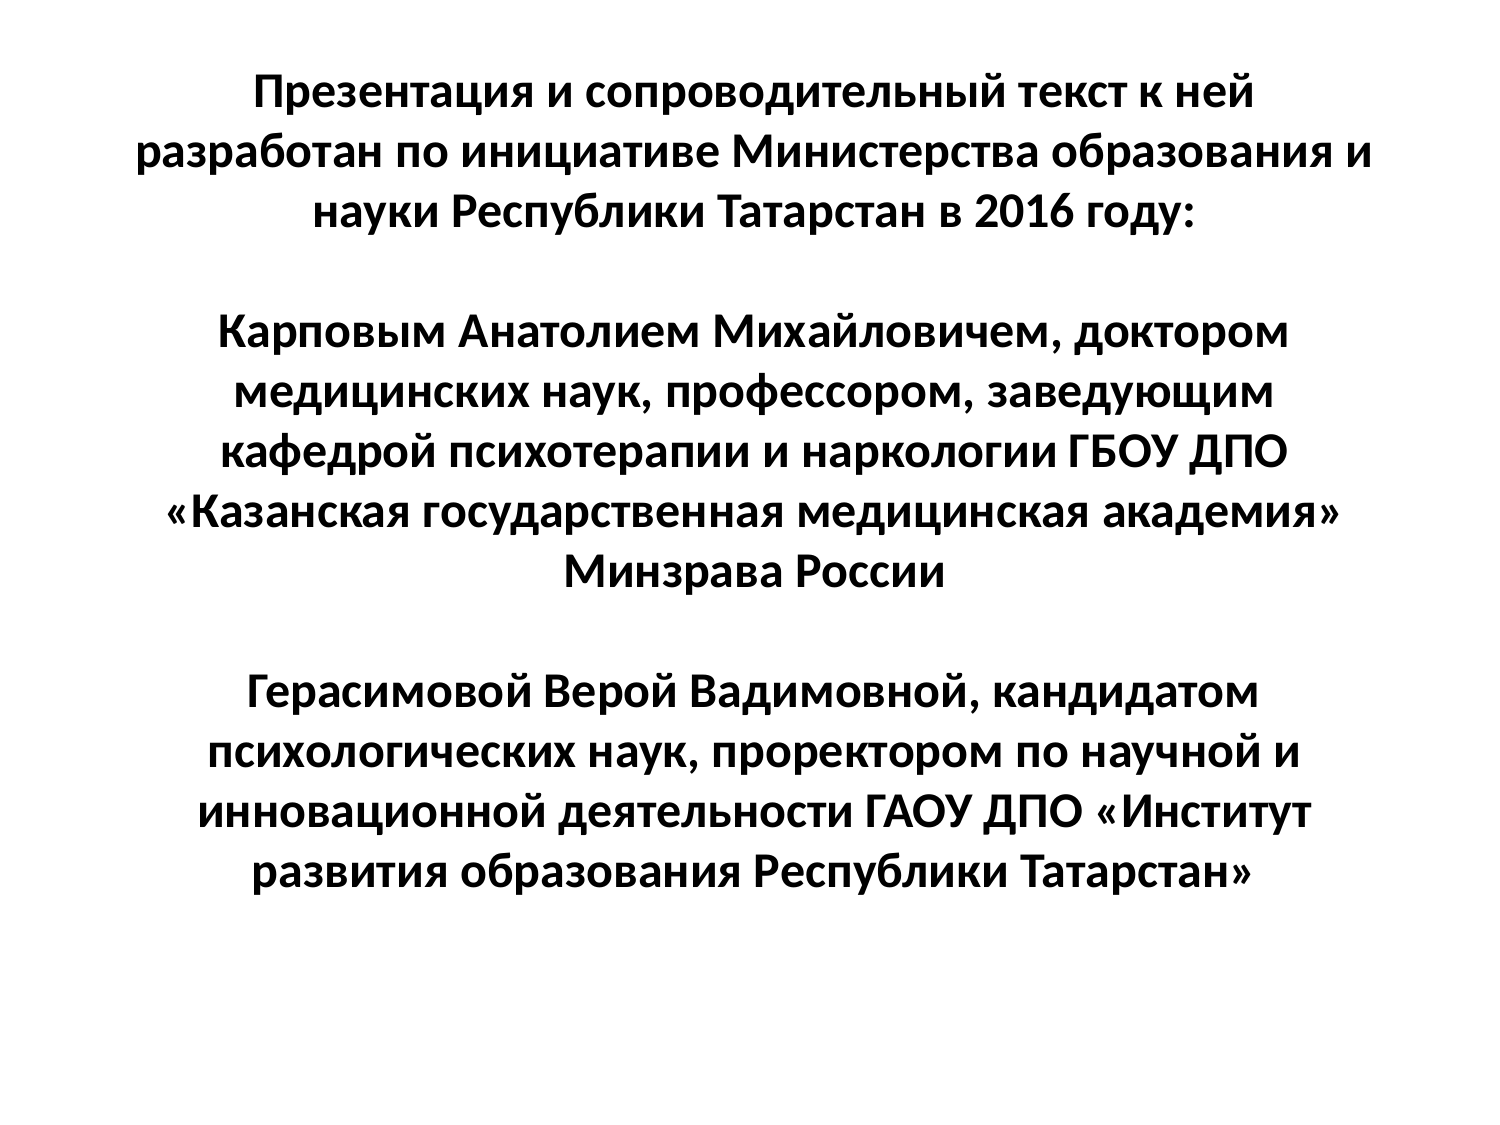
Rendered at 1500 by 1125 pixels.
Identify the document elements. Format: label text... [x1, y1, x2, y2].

title Презентация и сопроводительный текст к ней разработан по инициативе Министерства образования и науки Республики Татарстан в 2016 году: Карповым Анатолием Михайловичем, доктором медицинских наук, профессором, заведующим кафедрой психотерапии и наркологии ГБОУ ДПО «Казанская государственная медицинская академия» Минзрава России Герасимовой Верой Вадимовной, кандидатом психологических наук, проректором по научной и инновационной деятельности ГАОУ ДПО «Институт развития образования Республики Татарстан» [117, 386, 1393, 628]
